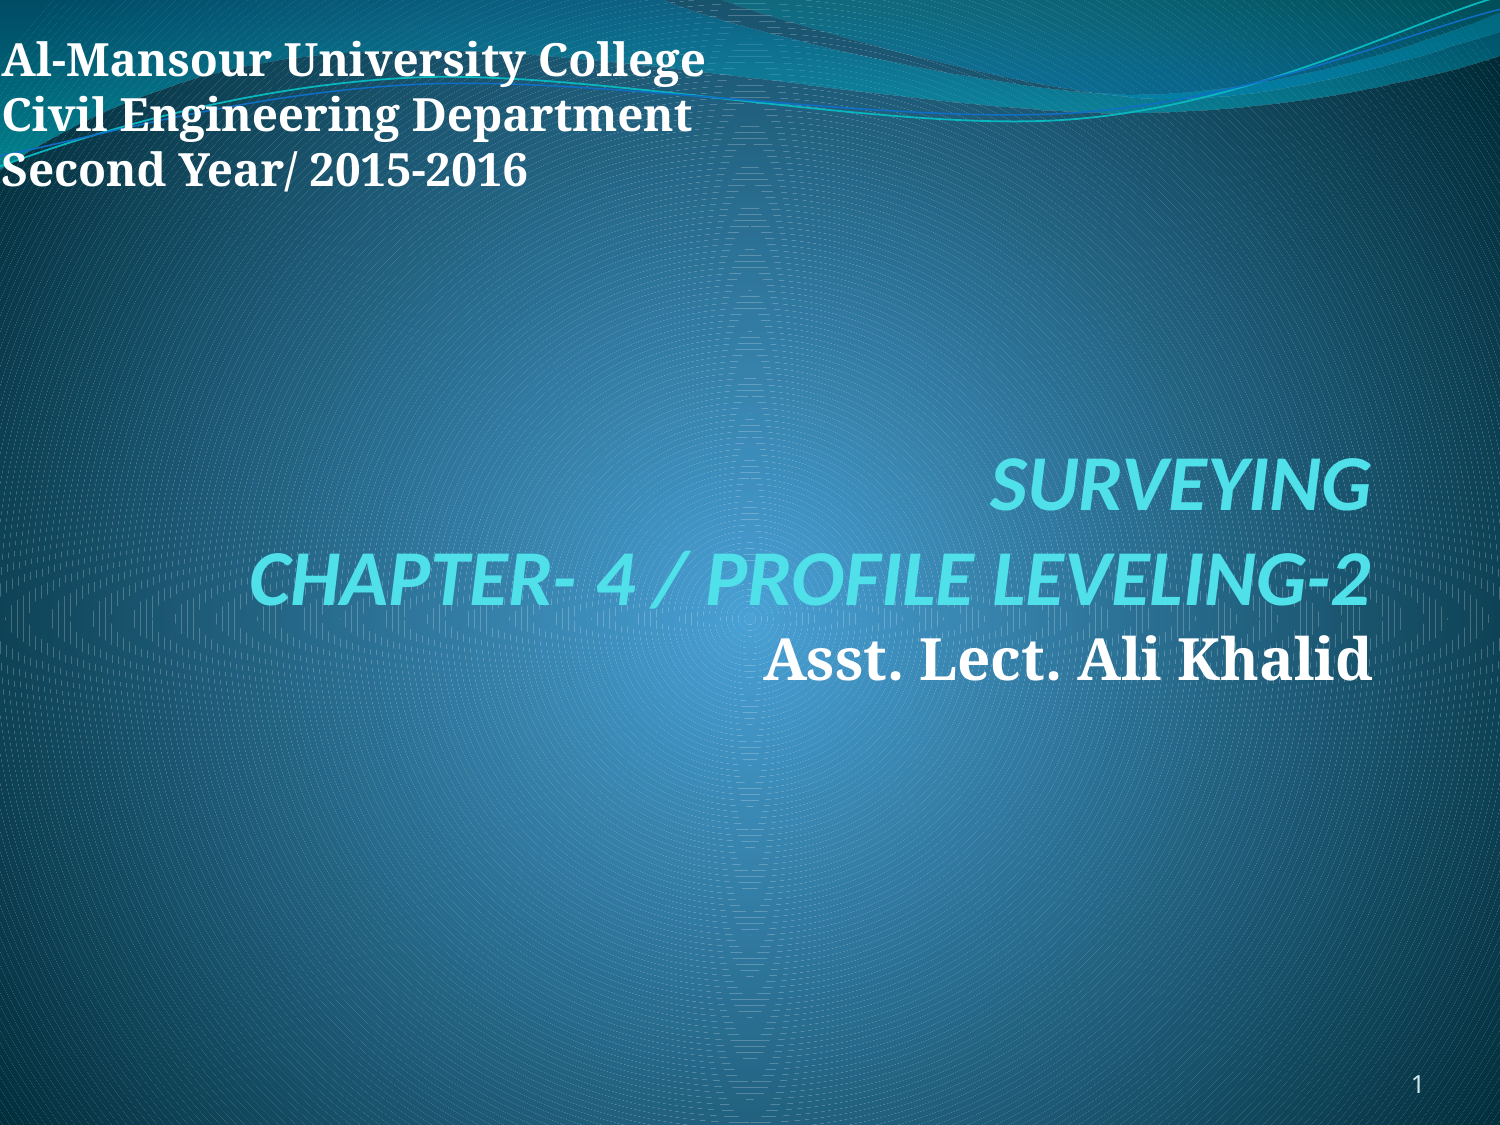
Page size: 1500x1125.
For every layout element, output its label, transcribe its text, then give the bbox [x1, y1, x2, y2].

text_box Al-Mansour University College Civil Engineering Department Second Year/ 2015-2016 [0, 23, 721, 204]
slide_number 1 [1299, 1042, 1425, 1103]
title SURVEYING CHAPTER- 4 / PROFILE LEVELING-2 [46, 321, 1376, 622]
subtitle Asst. Lect. Ali Khalid [87, 614, 1376, 903]
